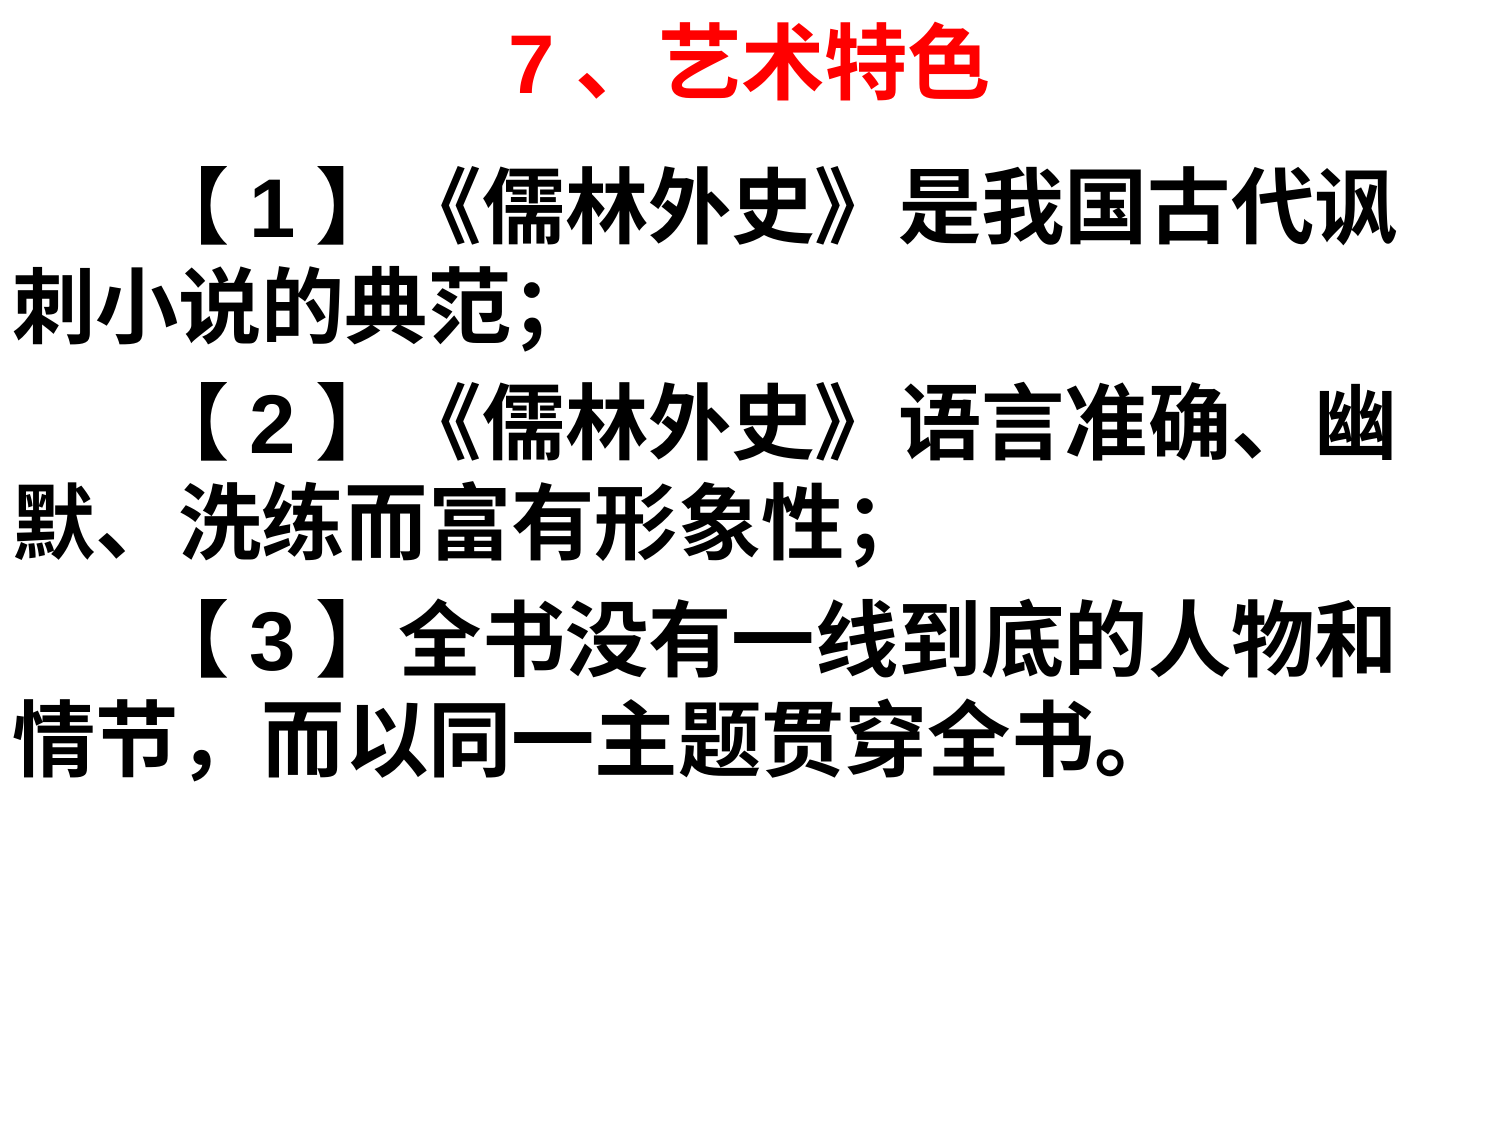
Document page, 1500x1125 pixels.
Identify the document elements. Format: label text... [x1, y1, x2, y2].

title 7、艺术特色 [74, 0, 1426, 122]
list 【1】《儒林外史》是我国古代讽刺小说的典范； 【2】《儒林外史》语言准确、幽默、洗练而富有形象性； 【3】全书没有一线到底的人物和情节，而以同一主题贯穿全书。 [0, 146, 1426, 1006]
